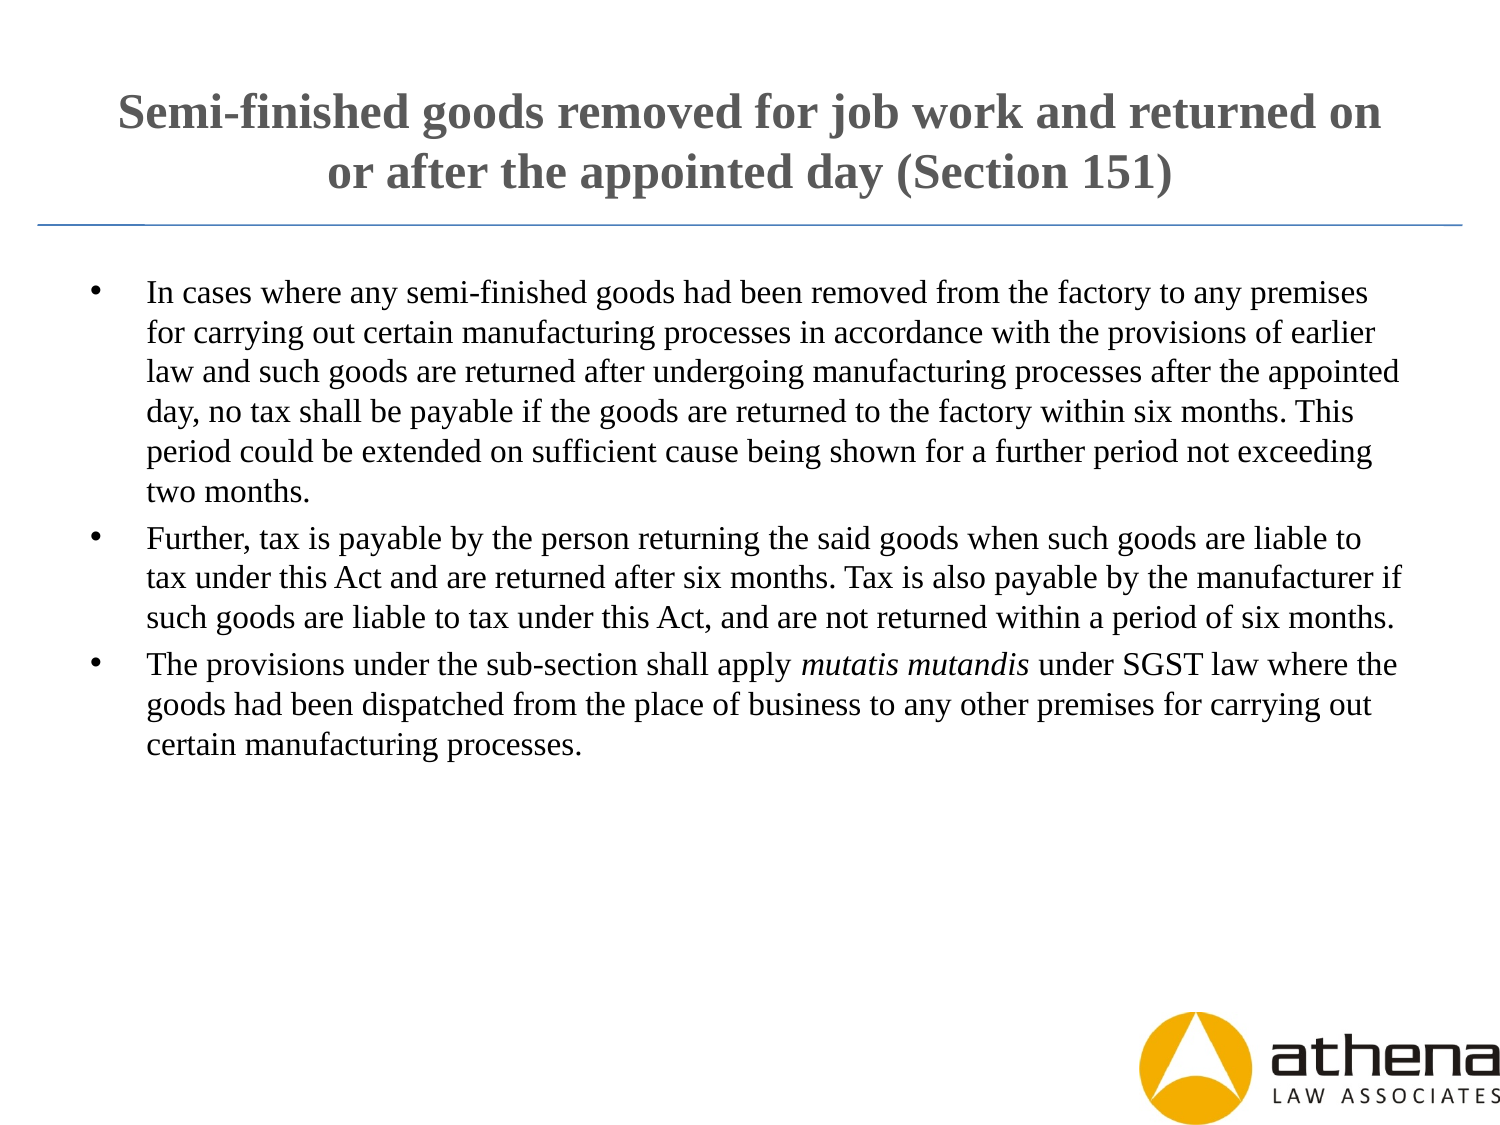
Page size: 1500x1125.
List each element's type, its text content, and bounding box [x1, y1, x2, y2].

title Semi-finished goods removed for job work and returned on or after the appointed day (Section 151) [75, 45, 1425, 233]
picture [1139, 1012, 1500, 1125]
list In cases where any semi-finished goods had been removed from the factory to any premises for carrying out certain manufacturing processes in accordance with the provisions of earlier law and such goods are returned after undergoing manufacturing processes after the appointed day, no tax shall be payable if the goods are returned to the factory within six months. This period could be extended on sufficient cause being shown for a further period not exceeding two months. Further, tax is payable by the person returning the said goods when such goods are liable to tax under this Act and are returned after six months. Tax is also payable by the manufacturer if such goods are liable to tax under this Act, and are not returned within a period of six months. The provisions under the sub-section shall apply mutatis mutandis under SGST law where the goods had been dispatched from the place of business to any other premises for carrying out certain manufacturing processes. [75, 262, 1425, 1005]
